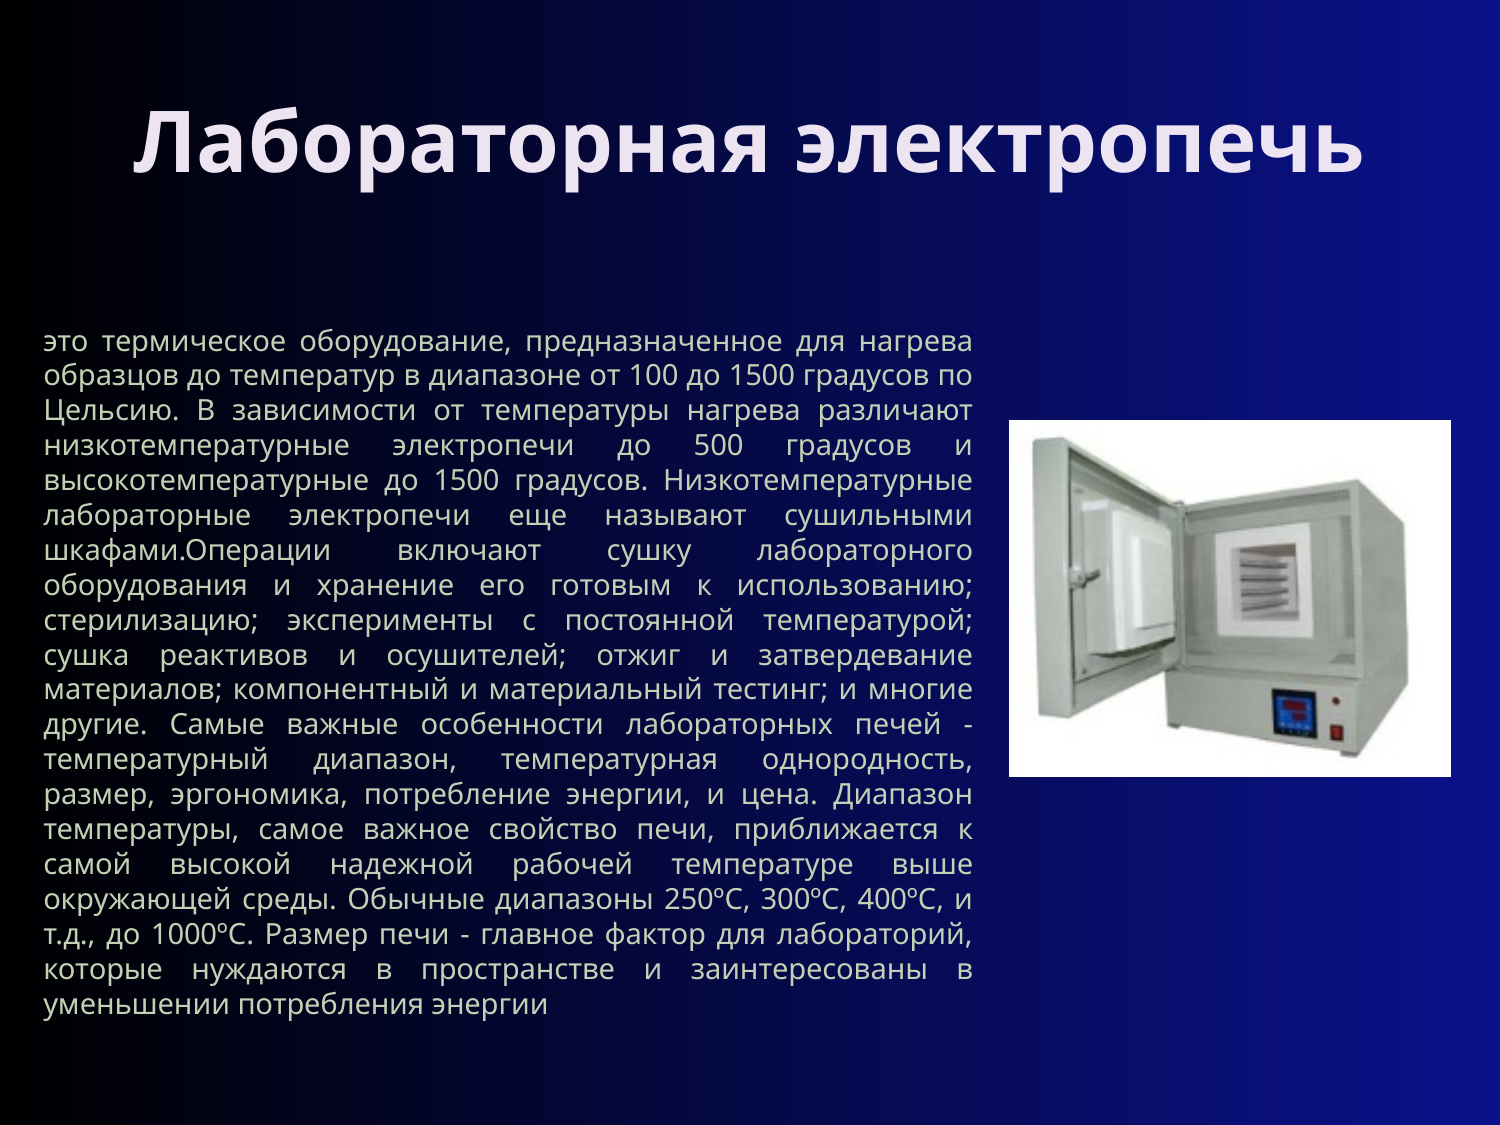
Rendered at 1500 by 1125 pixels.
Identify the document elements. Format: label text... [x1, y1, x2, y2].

list это термическое оборудование, предназначенное для нагрева образцов до температур в диапазоне от 100 до 1500 градусов по Цельсию. В зависимости от температуры нагрева различают низкотемпературные электропечи до 500 градусов и высокотемпературные до 1500 градусов. Низкотемпературные лабораторные электропечи еще называют сушильными шкафами.Операции включают сушку лабораторного оборудования и хранение его готовым к использованию; стерилизацию; эксперименты с постоянной температурой; сушка реактивов и осушителей; отжиг и затвердевание материалов; компонентный и материальный тестинг; и многие другие. Самые важные особенности лабораторных печей - температурный диапазон, температурная однородность, размер, эргономика, потребление энергии, и цена. Диапазон температуры, самое важное свойство печи, приближается к самой высокой надежной рабочей температуре выше окружающей среды. Обычные диапазоны 250ºC, 300ºC, 400ºC, и т.д., до 1000ºC. Размер печи - главное фактор для лабораторий, которые нуждаются в пространстве и заинтересованы в уменьшении потребления энергии [0, 314, 988, 1064]
picture [1009, 420, 1452, 777]
title Лабораторная электропечь [75, 45, 1425, 233]
